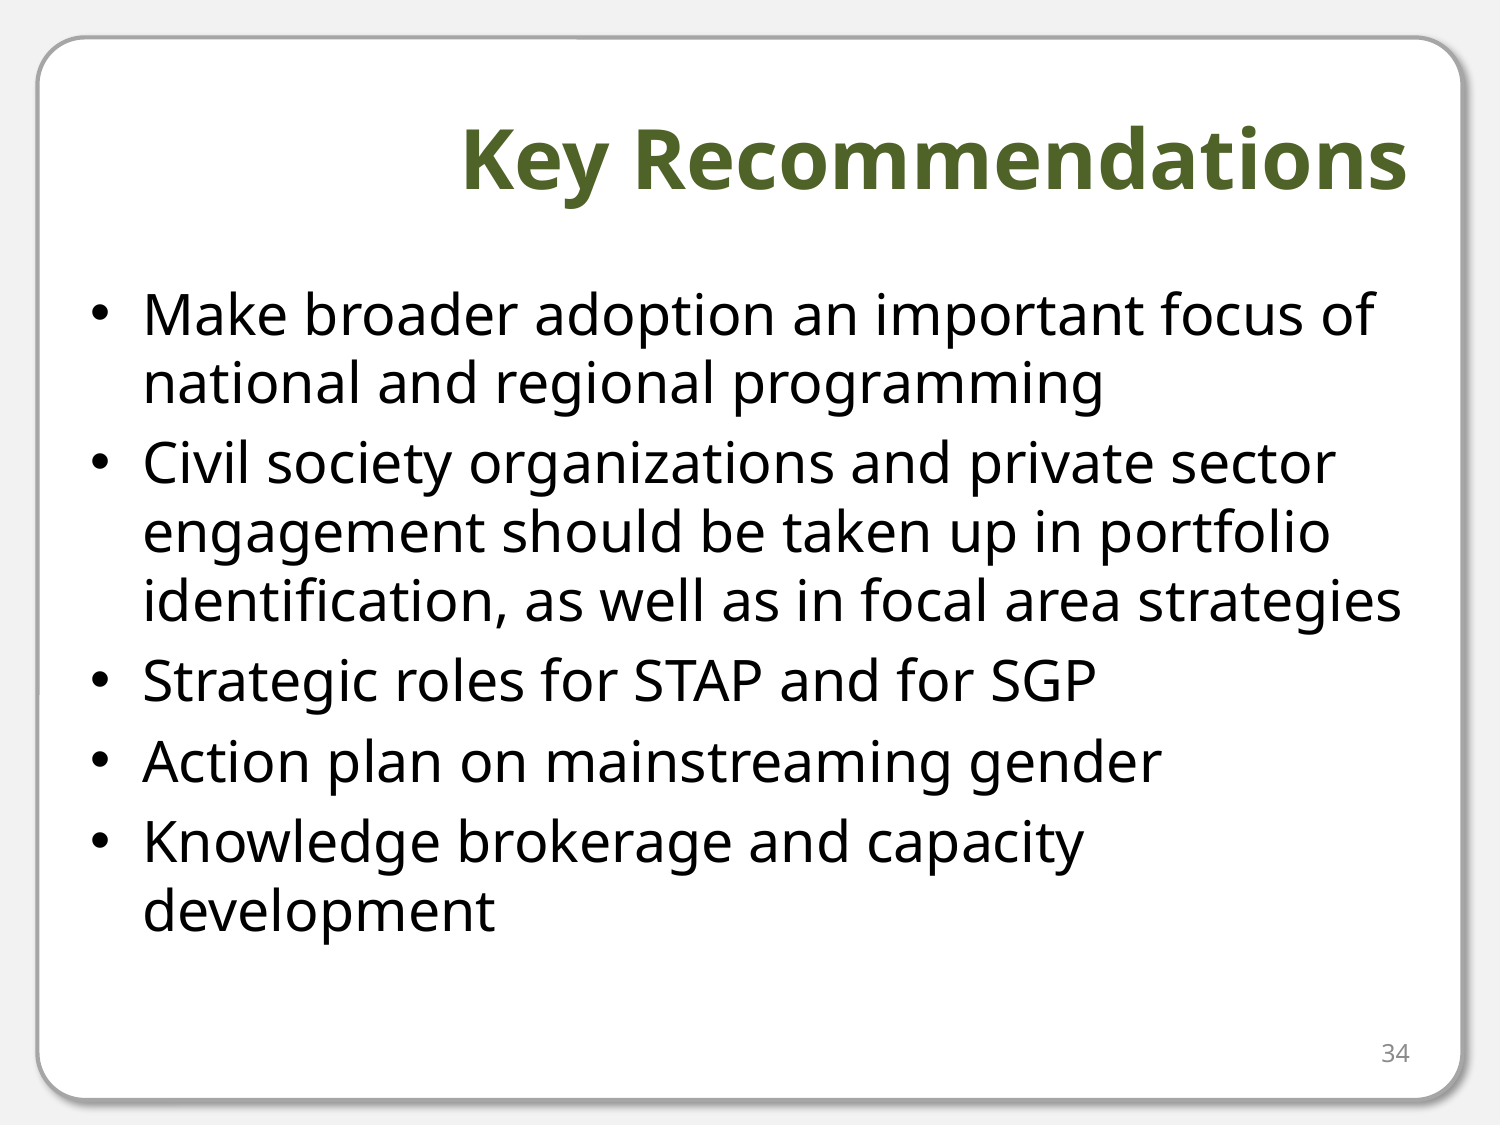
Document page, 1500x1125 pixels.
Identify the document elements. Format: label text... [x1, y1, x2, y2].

slide_number 34 [1074, 1025, 1425, 1085]
list Make broader adoption an important focus of national and regional programming Civil society organizations and private sector engagement should be taken up in portfolio identification, as well as in focal area strategies Strategic roles for STAP and for SGP Action plan on mainstreaming gender Knowledge brokerage and capacity development [75, 270, 1425, 1013]
title Key Recommendations [75, 62, 1425, 250]
